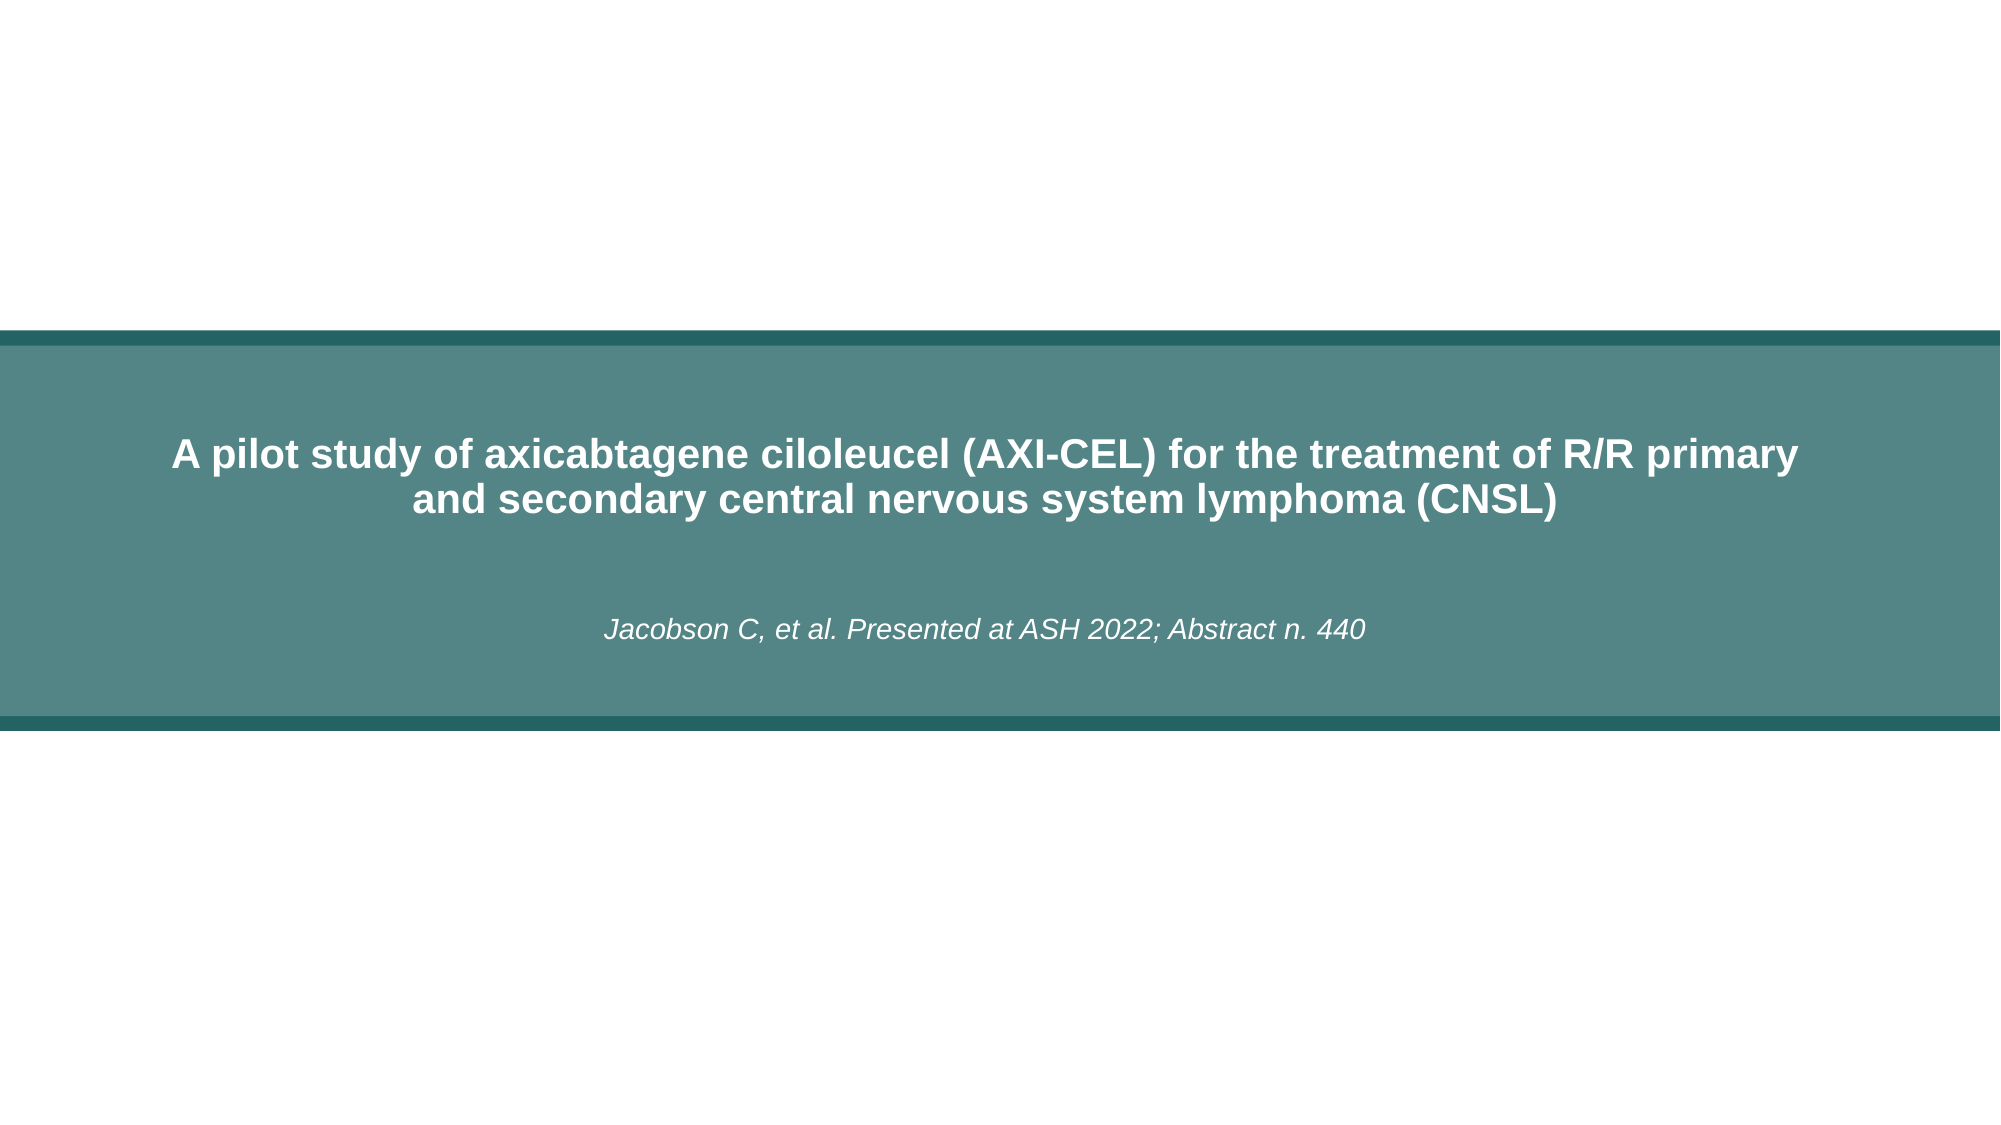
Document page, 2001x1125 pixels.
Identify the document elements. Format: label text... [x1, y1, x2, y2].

text_box [0, 345, 2000, 717]
text_box Jacobson C, et al. Presented at ASH 2022; Abstract n. 440 [137, 602, 1833, 686]
text_box [0, 329, 2000, 345]
text_box [0, 717, 2000, 732]
text_box A pilot study of axicabtagene ciloleucel (AXI-CEL) for the treatment of R/R primary and secondary central nervous system lymphoma (CNSL) [137, 425, 1833, 533]
